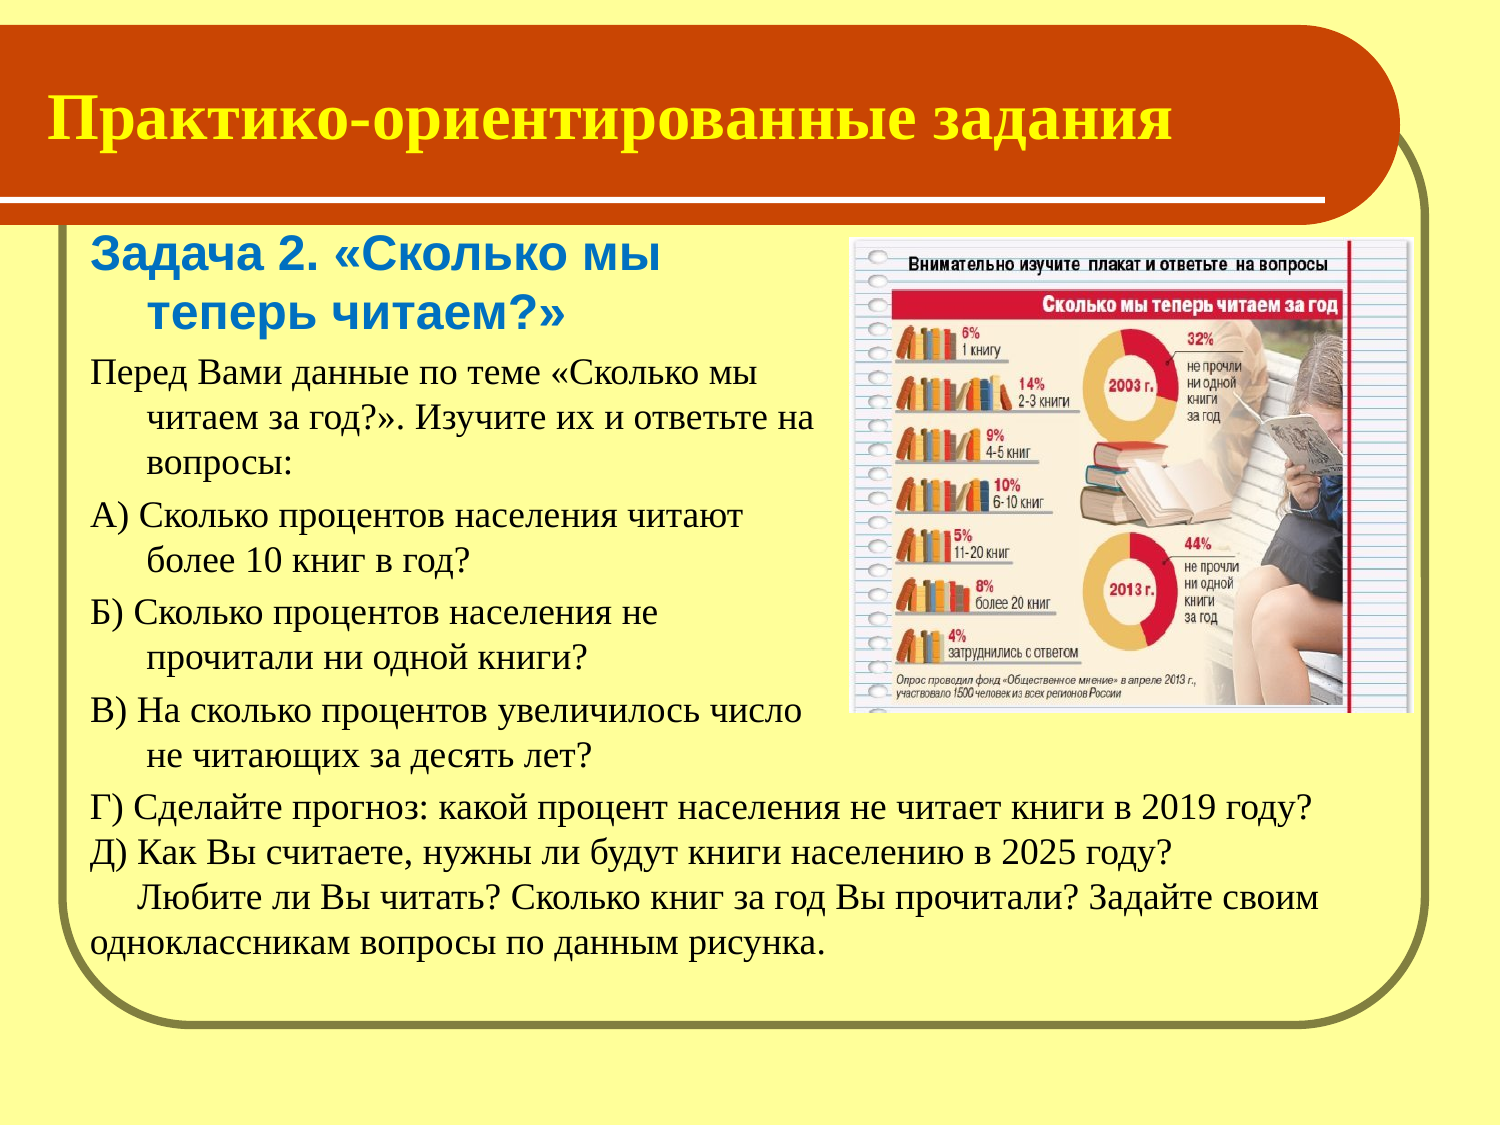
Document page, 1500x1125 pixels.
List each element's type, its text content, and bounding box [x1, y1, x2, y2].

list Задача 2. «Сколько мы теперь читаем?» Перед Вами данные по теме «Сколько мы читаем за год?». Изучите их и ответьте на вопросы: А) Сколько процентов населения читают более 10 книг в год? Б) Сколько процентов населения не прочитали ни одной книги? В) На сколько процентов увеличилось число не читающих за десять лет? [74, 212, 851, 763]
picture [849, 237, 1414, 713]
text_box Г) Сделайте прогноз: какой процент населения не читает книги в 2019 году? Д) Как Вы считаете, нужны ли будут книги населению в 2025 году? Любите ли Вы читать? Сколько книг за год Вы прочитали? Задайте своим одноклассникам вопросы по данным рисунка. [74, 774, 1425, 970]
title Практико-ориентированные задания [31, 37, 1348, 188]
